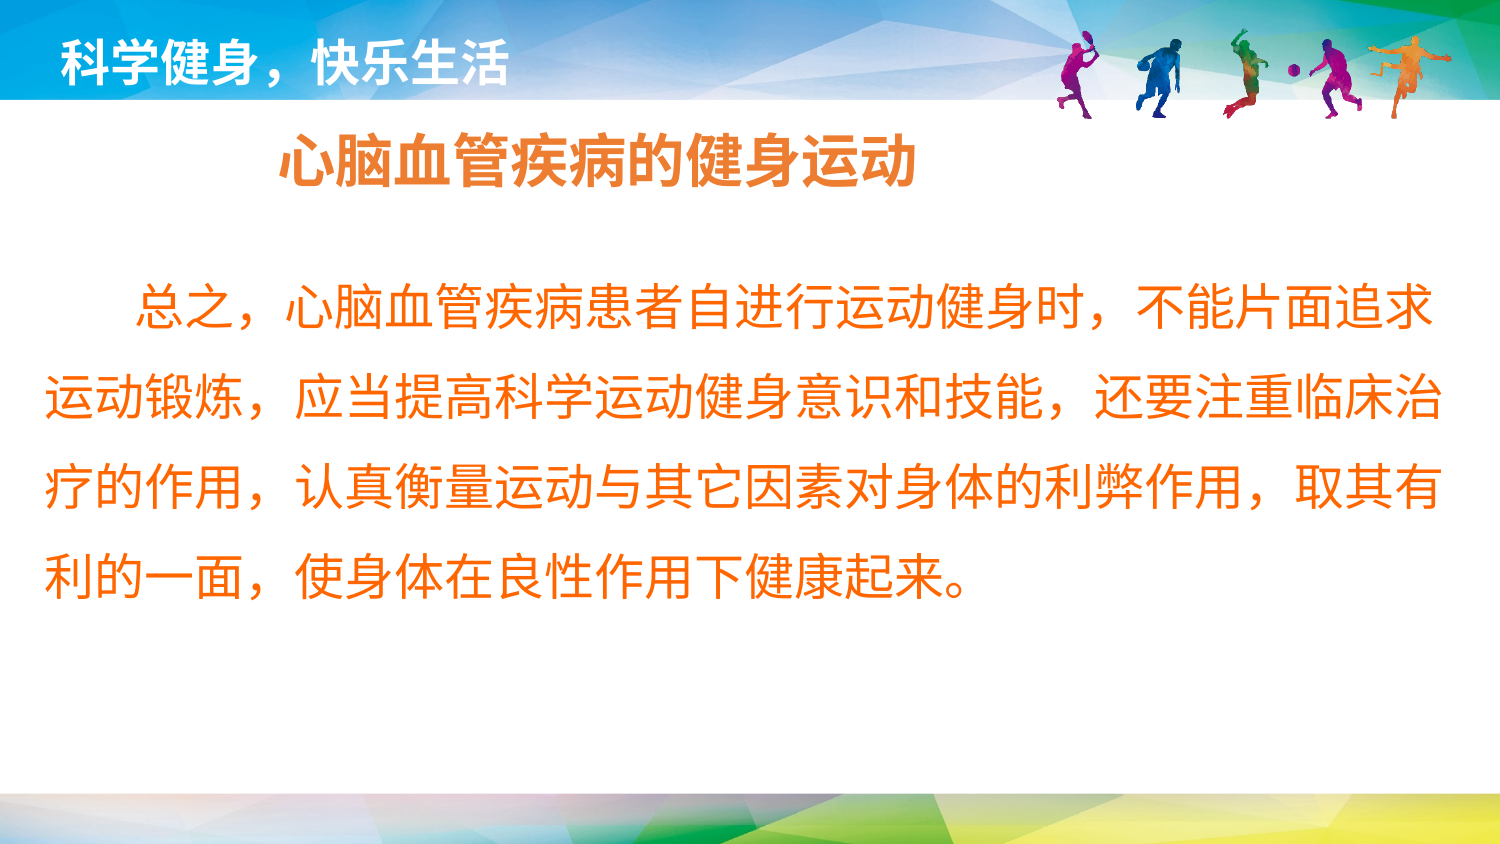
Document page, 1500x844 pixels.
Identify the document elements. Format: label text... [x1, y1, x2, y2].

text_box 心脑血管疾病的健身运动 [187, 117, 1008, 202]
text_box 科学健身，快乐生活 [46, 24, 526, 99]
picture [0, 794, 1500, 844]
text_box 总之，心脑血管疾病患者自进行运动健身时，不能片面追求 运动锻炼，应当提高科学运动健身意识和技能，还要注重临床治 疗的作用，认真衡量运动与其它因素对身体的利弊作用，取其有 利的一面，使身体在良性作用下健康起来。 [29, 268, 1500, 613]
picture [317, 0, 1500, 119]
